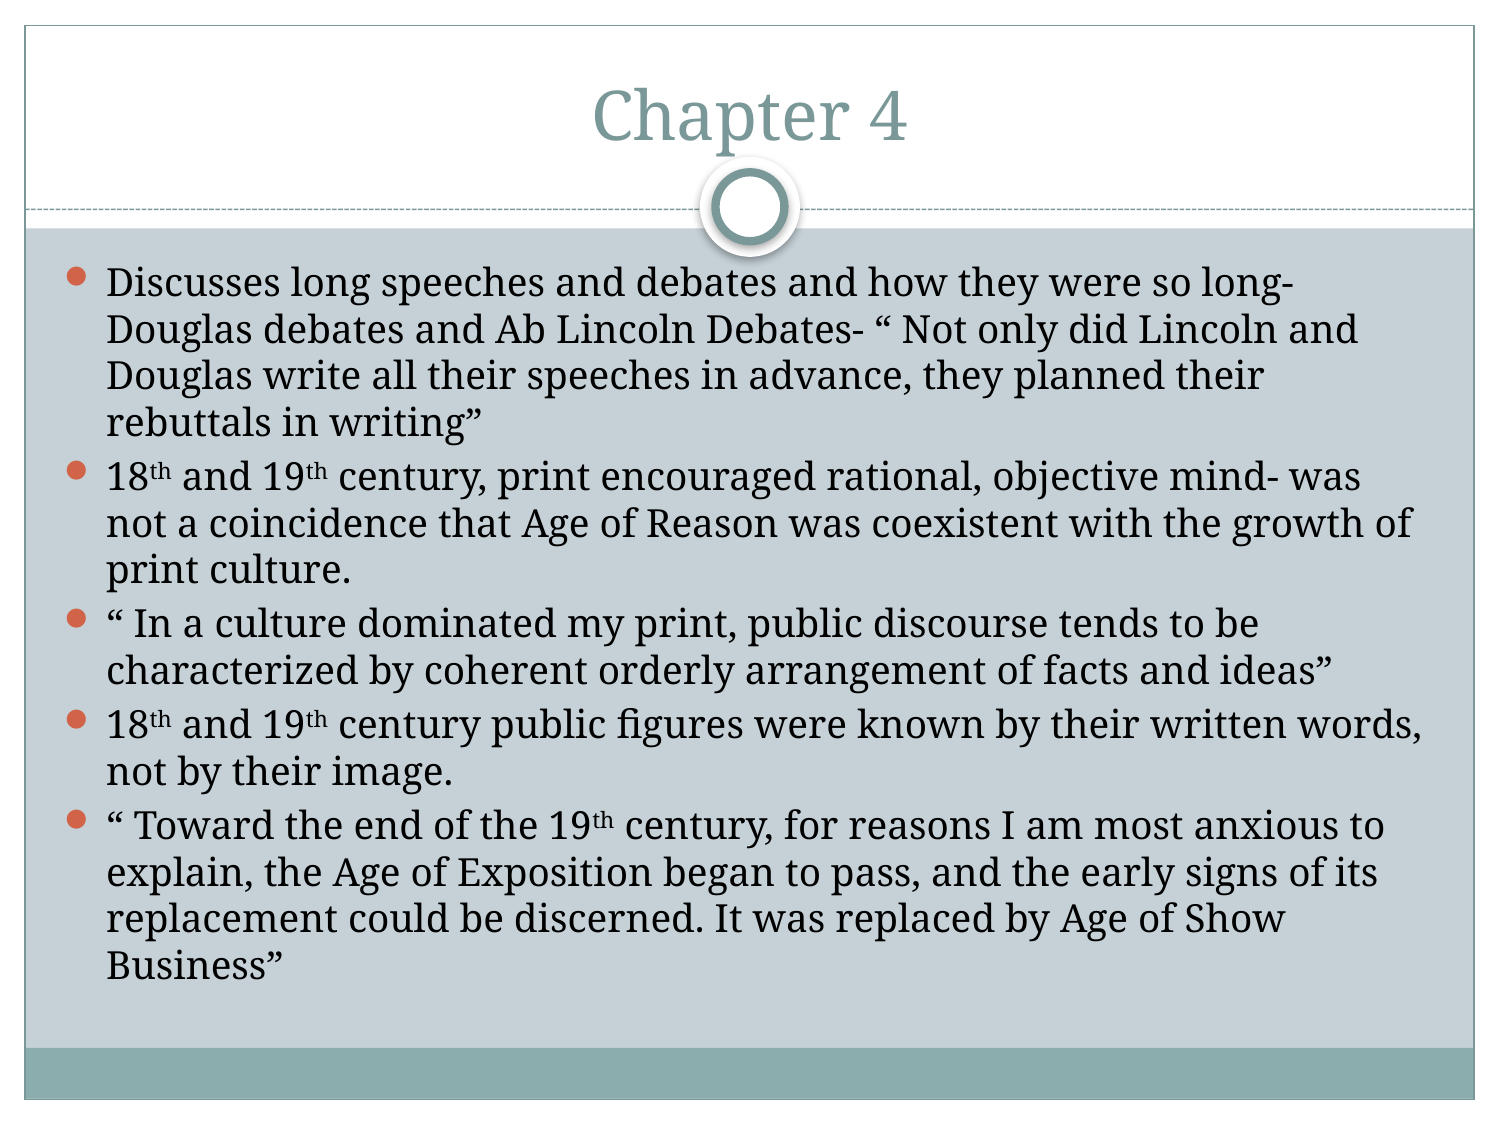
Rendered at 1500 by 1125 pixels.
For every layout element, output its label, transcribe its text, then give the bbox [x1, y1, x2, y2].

list Discusses long speeches and debates and how they were so long- Douglas debates and Ab Lincoln Debates- “ Not only did Lincoln and Douglas write all their speeches in advance, they planned their rebuttals in writing” 18th and 19th century, print encouraged rational, objective mind- was not a coincidence that Age of Reason was coexistent with the growth of print culture. “ In a culture dominated my print, public discourse tends to be characterized by coherent orderly arrangement of facts and ideas” 18th and 19th century public figures were known by their written words, not by their image. “ Toward the end of the 19th century, for reasons I am most anxious to explain, the Age of Exposition began to pass, and the early signs of its replacement could be discerned. It was replaced by Age of Show Business” [49, 250, 1445, 1001]
title Chapter 4 [49, 37, 1450, 162]
